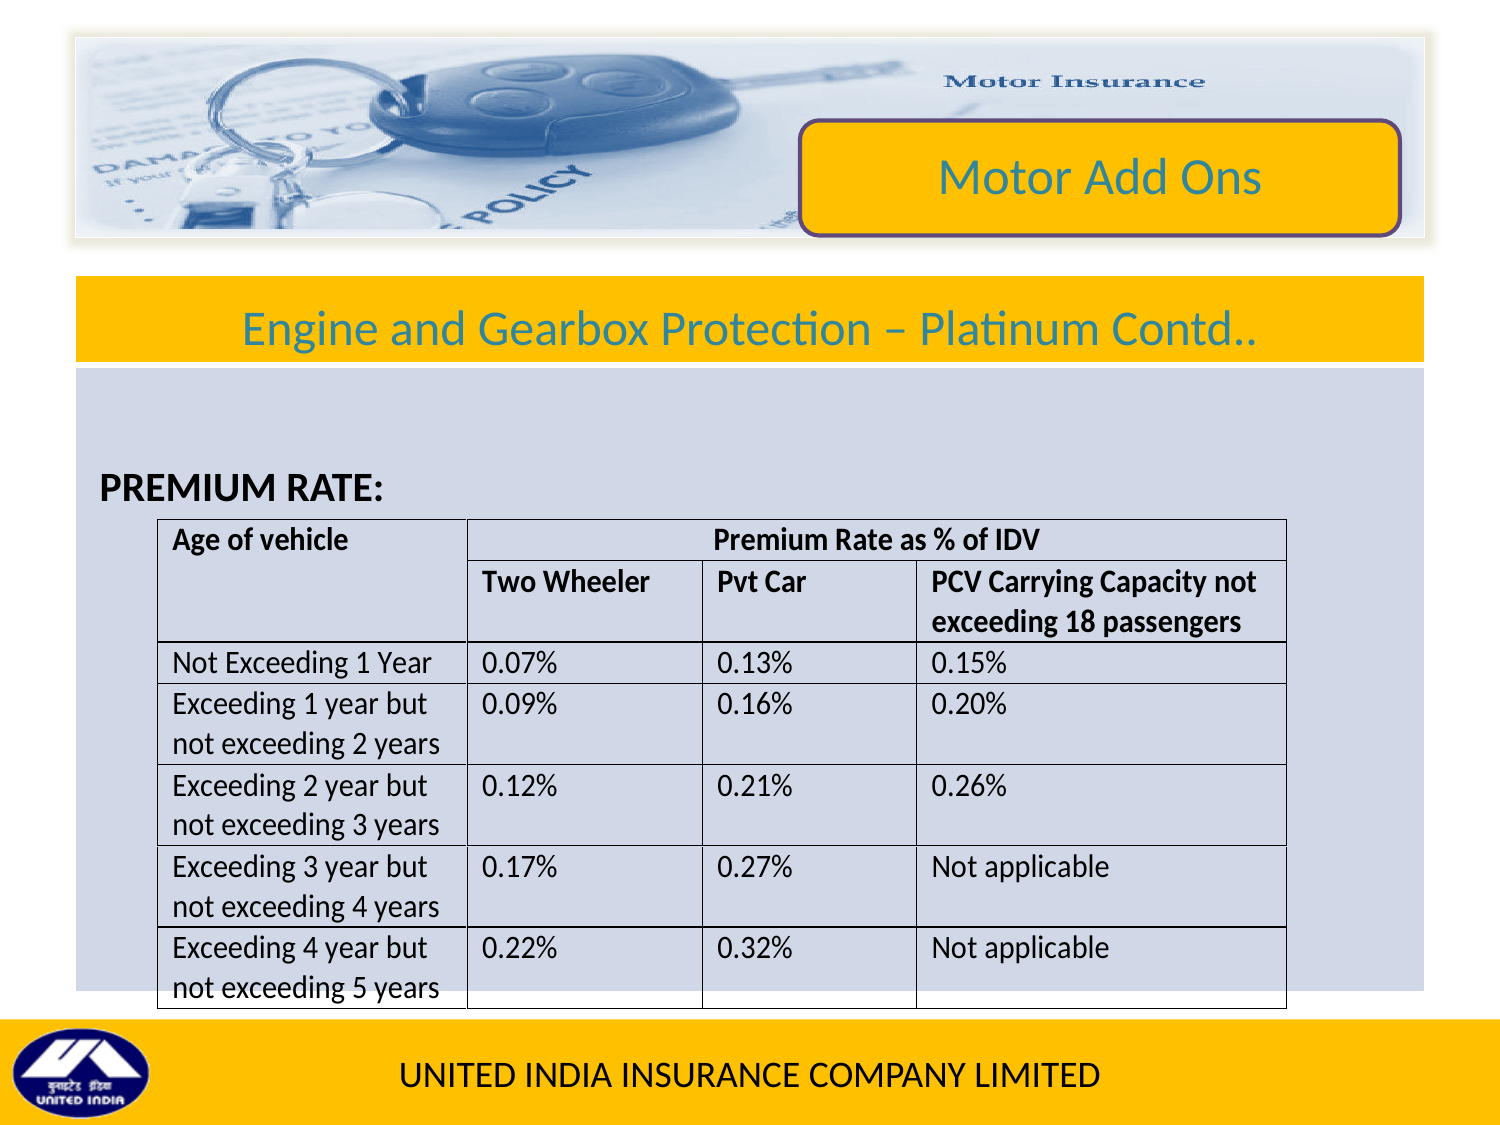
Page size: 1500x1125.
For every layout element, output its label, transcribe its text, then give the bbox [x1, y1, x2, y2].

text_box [799, 120, 1401, 236]
text_box UNITED INDIA INSURANCE COMPANY LIMITED [0, 1019, 151, 1125]
picture [74, 37, 1426, 238]
table_header Engine and Gearbox Protection – Platinum Contd.. [76, 276, 1424, 362]
table_cell PREMIUM RATE: [76, 368, 1424, 991]
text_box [156, 518, 1395, 1076]
text_box UNITED INDIA INSURANCE COMPANY LIMITED [156, 1019, 1500, 1125]
picture [11, 1027, 153, 1119]
